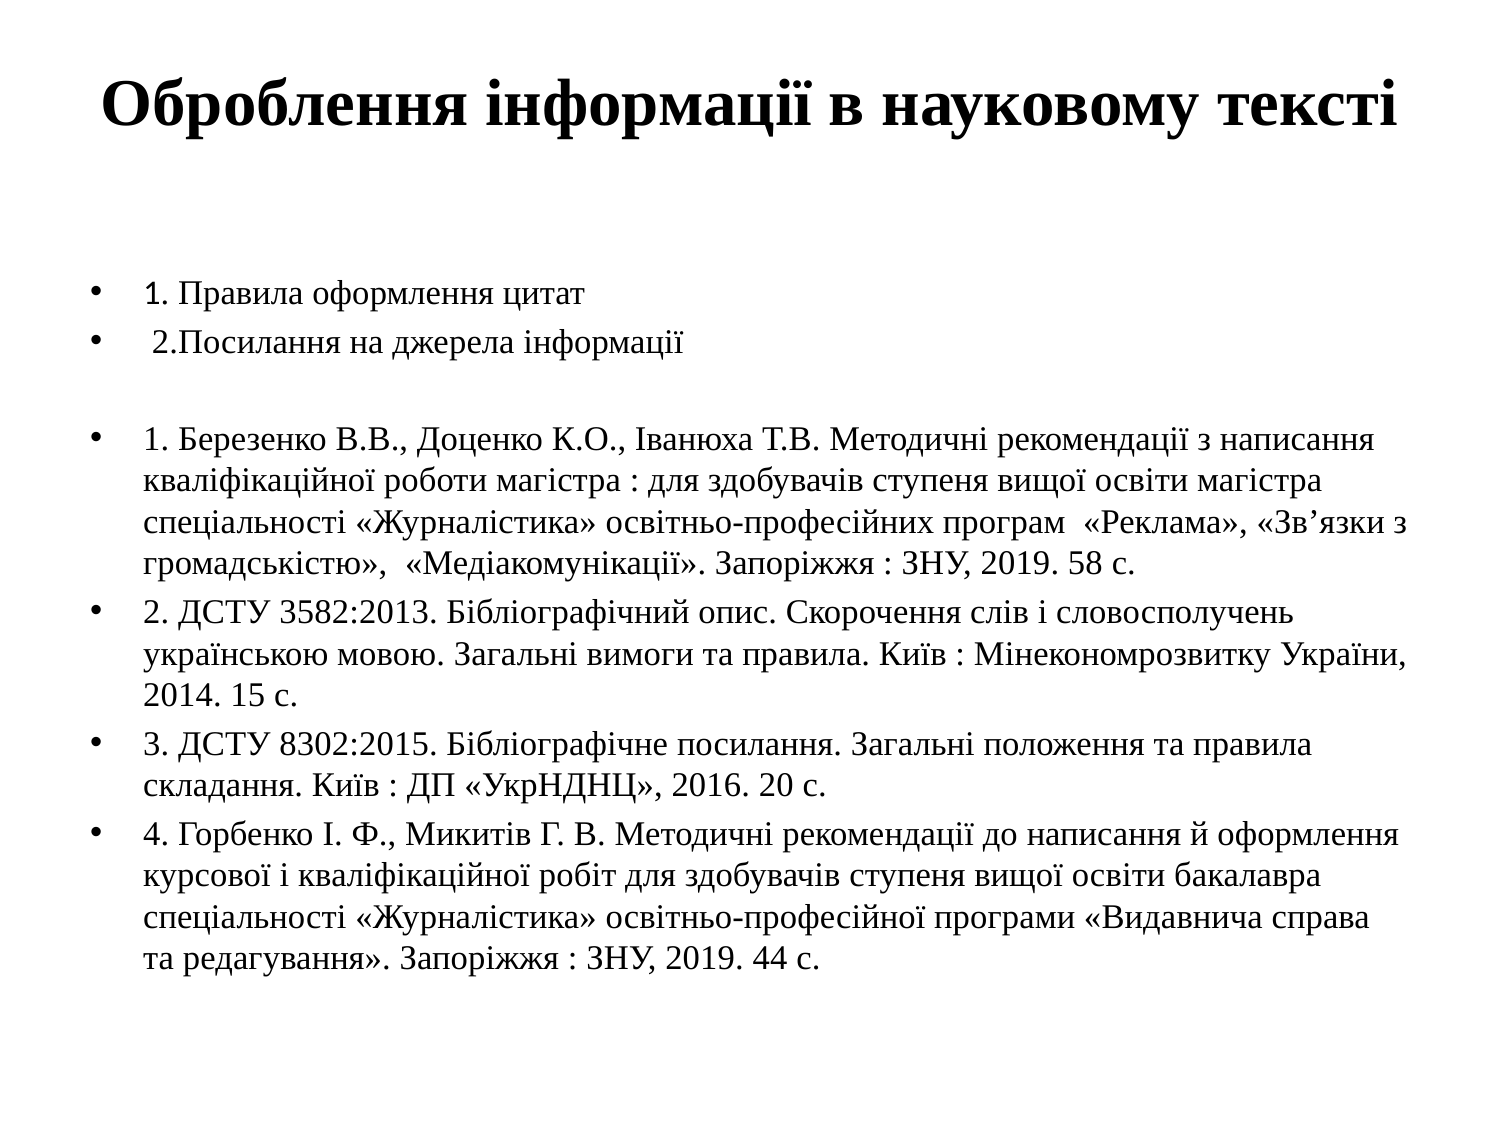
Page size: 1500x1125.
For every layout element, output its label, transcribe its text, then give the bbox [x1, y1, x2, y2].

title Оброблення інформації в науковому тексті [75, 45, 1425, 233]
list 1. Правила оформлення цитат 2.Посилання на джерела інформації 1. Березенко В.В., Доценко К.О., Іванюха Т.В. Методичні рекомендації з написання кваліфікаційної роботи магістра : для здобувачів ступеня вищої освіти магістра спеціальності «Журналістика» освітньо-професійних програм «Реклама», «Зв’язки з громадськістю», «Медіакомунікації». Запоріжжя : ЗНУ, 2019. 58 с. 2. ДСТУ 3582:2013. Бібліографічний опис. Скорочення слів і словосполучень українською мовою. Загальні вимоги та правила. Київ : Мінекономрозвитку України, 2014. 15 с. 3. ДСТУ 8302:2015. Бібліографічне посилання. Загальні положення та правила складання. Київ : ДП «УкрНДНЦ», 2016. 20 с. 4. Горбенко І. Ф., Микитів Г. В. Методичні рекомендації до написання й оформлення курсової і кваліфікаційної робіт для здобувачів ступеня вищої освіти бакалавра спеціальності «Журналістика» освітньо-професійної програми «Видавнича справа та редагування». Запоріжжя : ЗНУ, 2019. 44 с. [75, 262, 1425, 1005]
